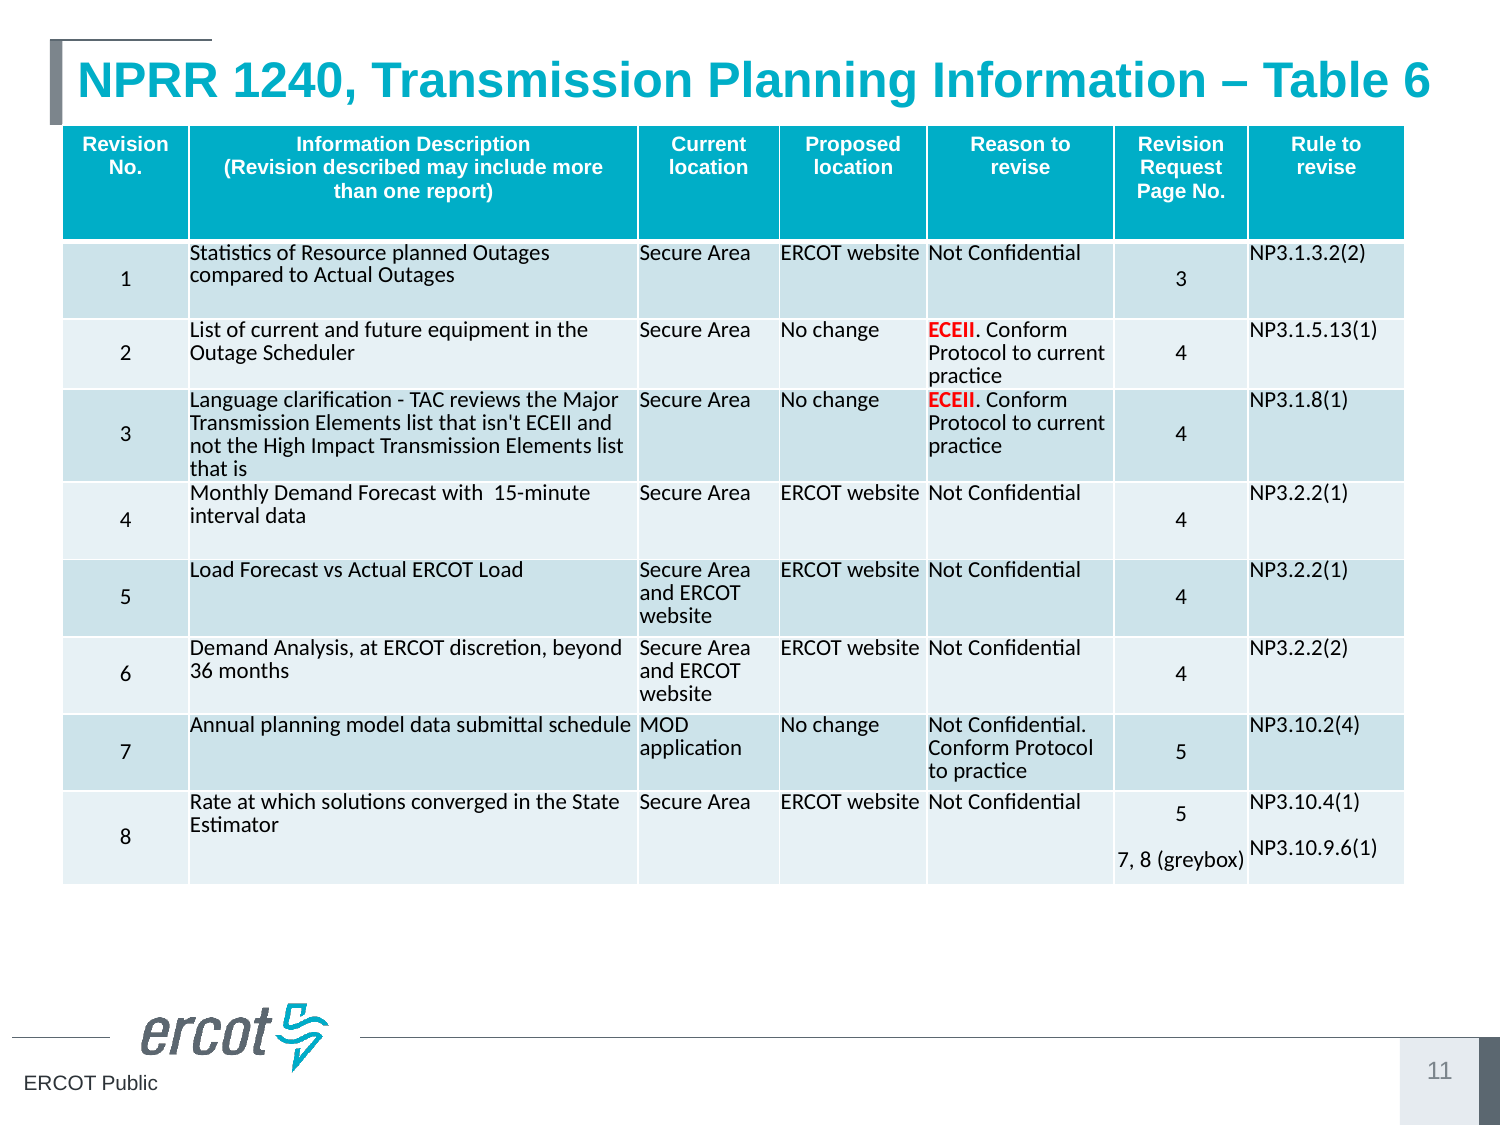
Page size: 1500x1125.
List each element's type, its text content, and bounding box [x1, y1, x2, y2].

table_cell NP3.1.3.2(2) [1249, 244, 1404, 318]
table_cell 4 [1115, 390, 1247, 481]
table_cell ECEII. Conform Protocol to current practice [928, 320, 1113, 388]
table_cell MOD application [639, 715, 779, 790]
table_cell ERCOT website [780, 560, 926, 636]
table_cell 4 [1115, 560, 1247, 636]
table_cell No change [780, 390, 926, 481]
table_cell Not Confidential [928, 483, 1113, 559]
table_cell NP3.10.2(4) [1249, 715, 1404, 790]
table_cell 4 [63, 483, 188, 559]
table_cell NP3.2.2(1) [1249, 560, 1404, 636]
table_cell 4 [1115, 320, 1247, 388]
table_header Information Description (Revision described may include more than one report) [190, 126, 637, 239]
table_cell Secure Area and ERCOT website [639, 560, 779, 636]
table_cell ERCOT website [780, 244, 926, 318]
slide_number 11 [1400, 1051, 1480, 1088]
table_cell Rate at which solutions converged in the State Estimator [190, 792, 637, 884]
table_cell Annual planning model data submittal schedule [190, 715, 637, 790]
picture [137, 999, 332, 1075]
table_cell Not Confidential [928, 792, 1113, 884]
table_cell Secure Area [639, 483, 779, 559]
table_cell Not Confidential [928, 638, 1113, 713]
table_cell Language clarification - TAC reviews the Major Transmission Elements list that isn't ECEII and not the High Impact Transmission Elements list that is [190, 390, 637, 481]
table_cell Secure Area [639, 792, 779, 884]
table_header Revision Request Page No. [1115, 126, 1247, 239]
table_cell 5 [1115, 715, 1247, 790]
table_cell 6 [63, 638, 188, 713]
table_cell 3 [1115, 244, 1247, 318]
table_cell Secure Area [639, 244, 779, 318]
table_cell 5 [63, 560, 188, 636]
table_cell 5 7, 8 (greybox) [1115, 792, 1247, 884]
table_cell NP3.2.2(1) [1249, 483, 1404, 559]
table_cell Load Forecast vs Actual ERCOT Load [190, 560, 637, 636]
table_header Current location [639, 126, 779, 239]
table_cell Not Confidential [928, 560, 1113, 636]
table_cell 3 [63, 390, 188, 481]
table_cell 2 [63, 320, 188, 388]
table_cell 8 [63, 792, 188, 884]
table_cell ECEII. Conform Protocol to current practice [928, 390, 1113, 481]
table_cell NP3.1.5.13(1) [1249, 320, 1404, 388]
table_cell 7 [63, 715, 188, 790]
title NPRR 1240, Transmission Planning Information – Table 6 [62, 39, 1450, 125]
table_header Proposed location [780, 126, 926, 239]
table_cell ERCOT website [780, 638, 926, 713]
table_cell Monthly Demand Forecast with 15-minute interval data [190, 483, 637, 559]
table_cell 1 [63, 244, 188, 318]
table_cell Not Confidential [928, 244, 1113, 318]
table_header Revision No. [63, 126, 188, 239]
table_cell Demand Analysis, at ERCOT discretion, beyond 36 months [190, 638, 637, 713]
table_cell 4 [1115, 483, 1247, 559]
table_cell Not Confidential. Conform Protocol to practice [928, 715, 1113, 790]
table_cell NP3.1.8(1) [1249, 390, 1404, 481]
table_cell Secure Area and ERCOT website [639, 638, 779, 713]
table_cell Secure Area [639, 390, 779, 481]
table_header Rule to revise [1249, 126, 1404, 239]
table_header Reason to revise [928, 126, 1113, 239]
table_cell NP3.10.4(1) NP3.10.9.6(1) [1249, 792, 1404, 884]
table_cell List of current and future equipment in the Outage Scheduler [190, 320, 637, 388]
table_cell Secure Area [639, 320, 779, 388]
table_cell ERCOT website [780, 483, 926, 559]
table_cell 4 [1115, 638, 1247, 713]
table_cell ERCOT website [780, 792, 926, 884]
table_cell NP3.2.2(2) [1249, 638, 1404, 713]
table_cell Statistics of Resource planned Outages compared to Actual Outages [190, 244, 637, 318]
table_cell No change [780, 320, 926, 388]
table_cell No change [780, 715, 926, 790]
